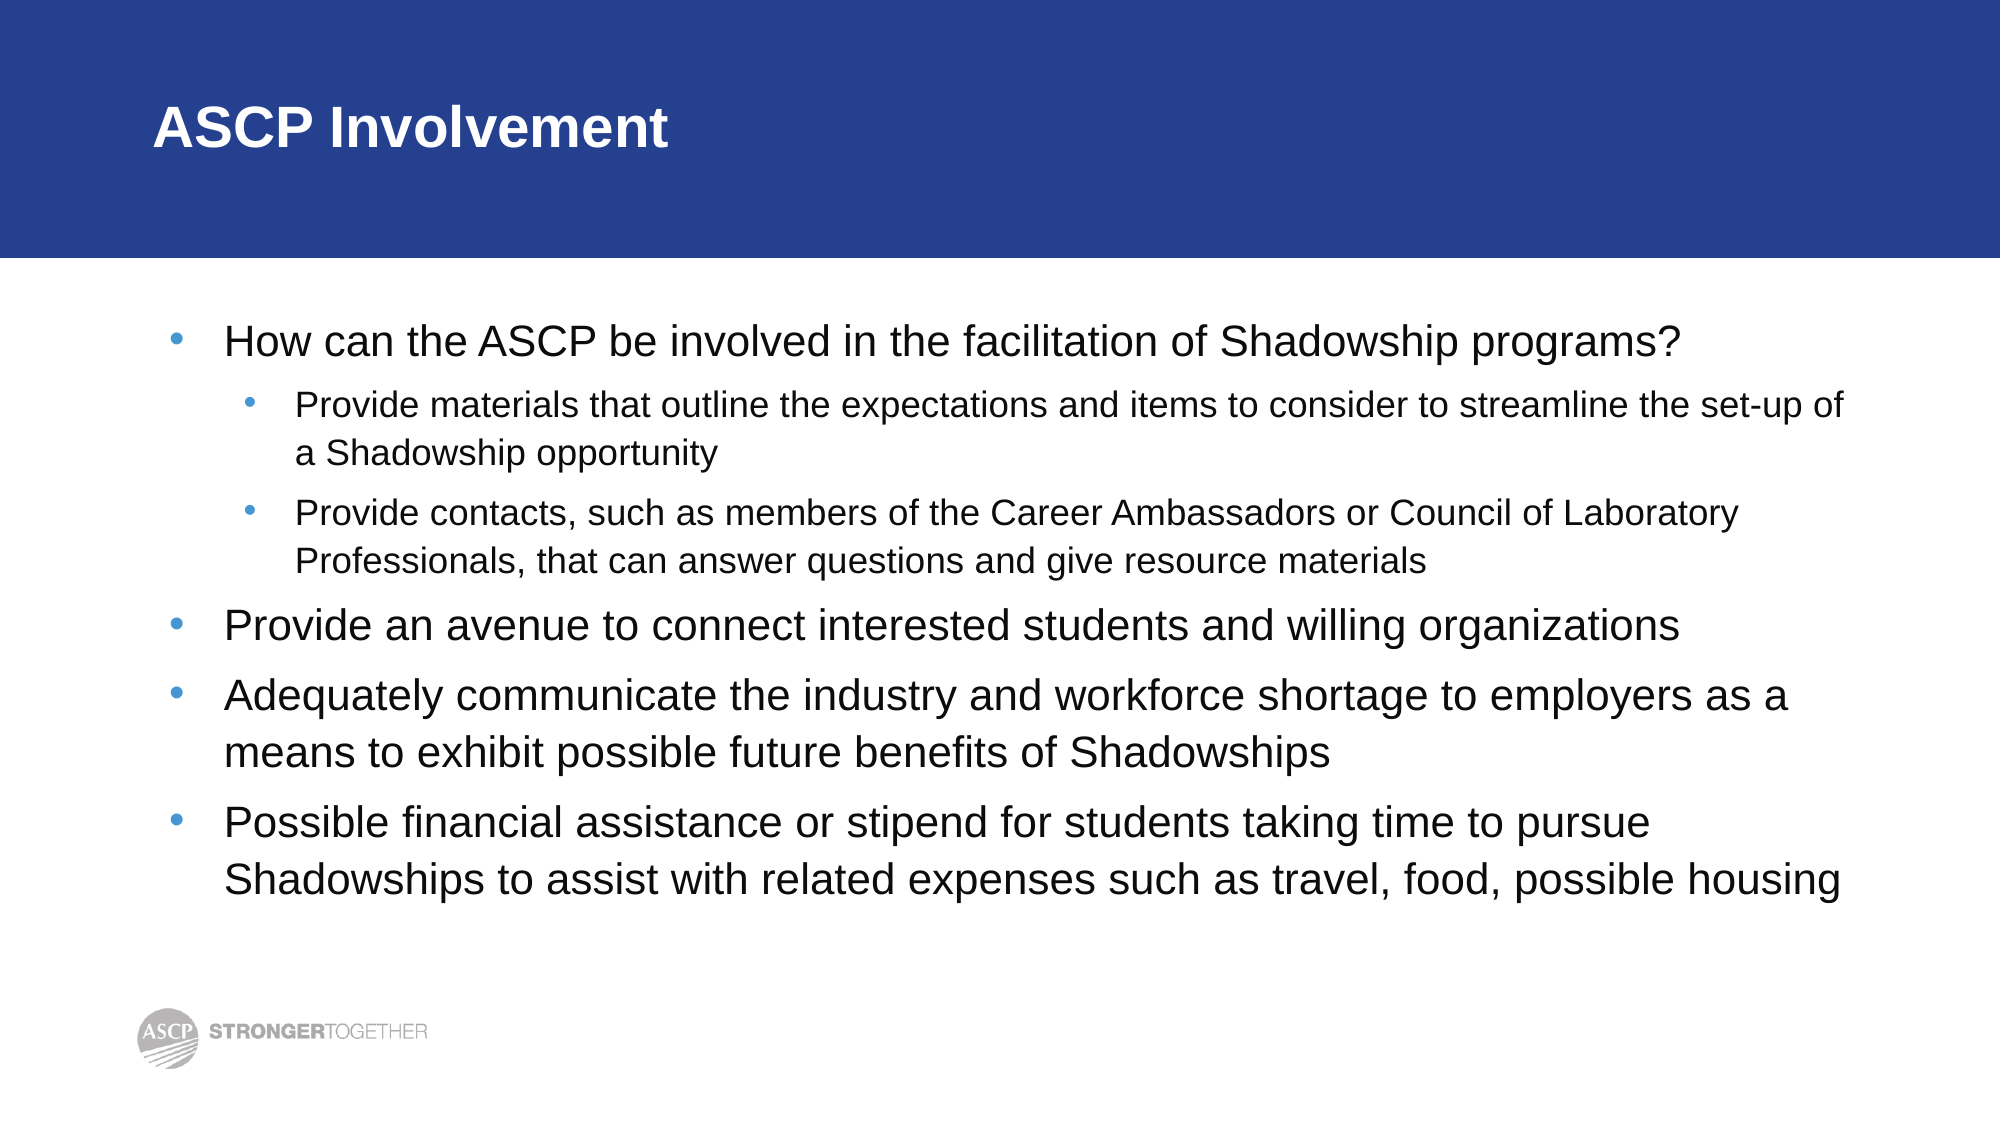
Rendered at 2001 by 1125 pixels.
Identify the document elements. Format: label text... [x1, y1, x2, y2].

title ASCP Involvement [137, 20, 1863, 238]
list How can the ASCP be involved in the facilitation of Shadowship programs? Provide materials that outline the expectations and items to consider to streamline the set-up of a Shadowship opportunity Provide contacts, such as members of the Career Ambassadors or Council of Laboratory Professionals, that can answer questions and give resource materials Provide an avenue to connect interested students and willing organizations Adequately communicate the industry and workforce shortage to employers as a means to exhibit possible future benefits of Shadowships Possible financial assistance or stipend for students taking time to pursue Shadowships to assist with related expenses such as travel, food, possible housing [137, 299, 1863, 942]
picture [137, 1008, 427, 1069]
